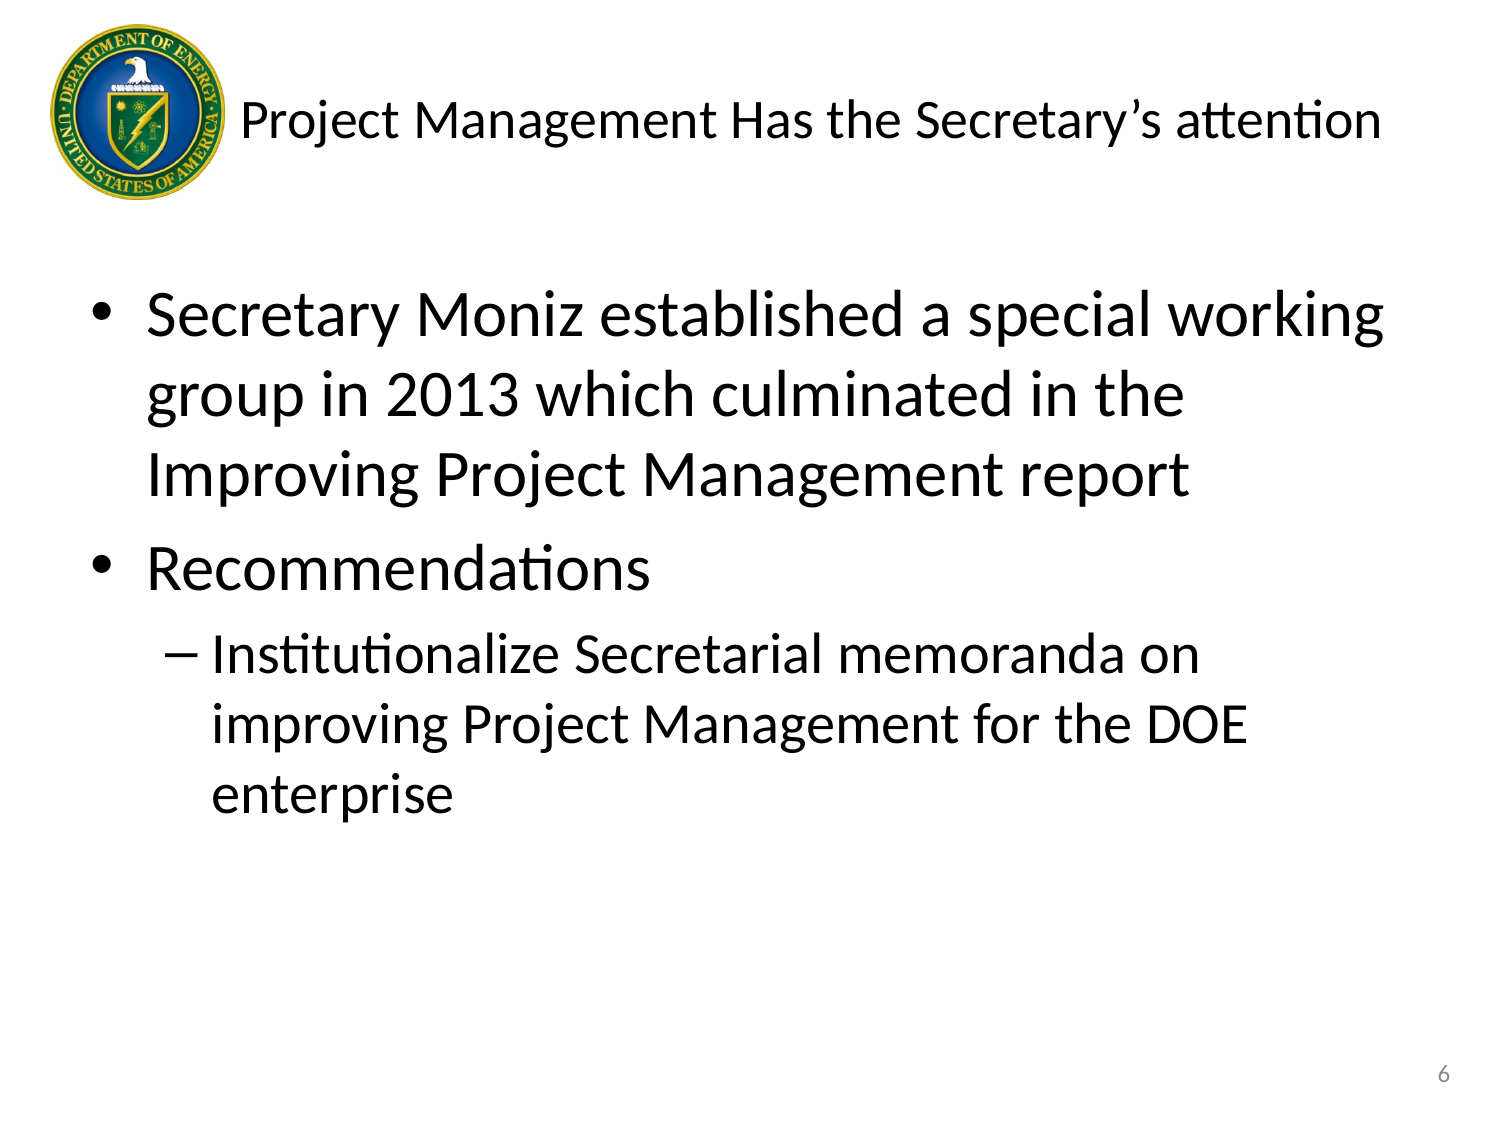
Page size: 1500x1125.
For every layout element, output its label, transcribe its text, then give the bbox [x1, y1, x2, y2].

slide_number 6 [1115, 1042, 1466, 1103]
picture [50, 24, 225, 200]
list Secretary Moniz established a special working group in 2013 which culminated in the Improving Project Management report Recommendations Institutionalize Secretarial memoranda on improving Project Management for the DOE enterprise [75, 262, 1425, 1005]
title Project Management Has the Secretary’s attention [225, 45, 1425, 188]
